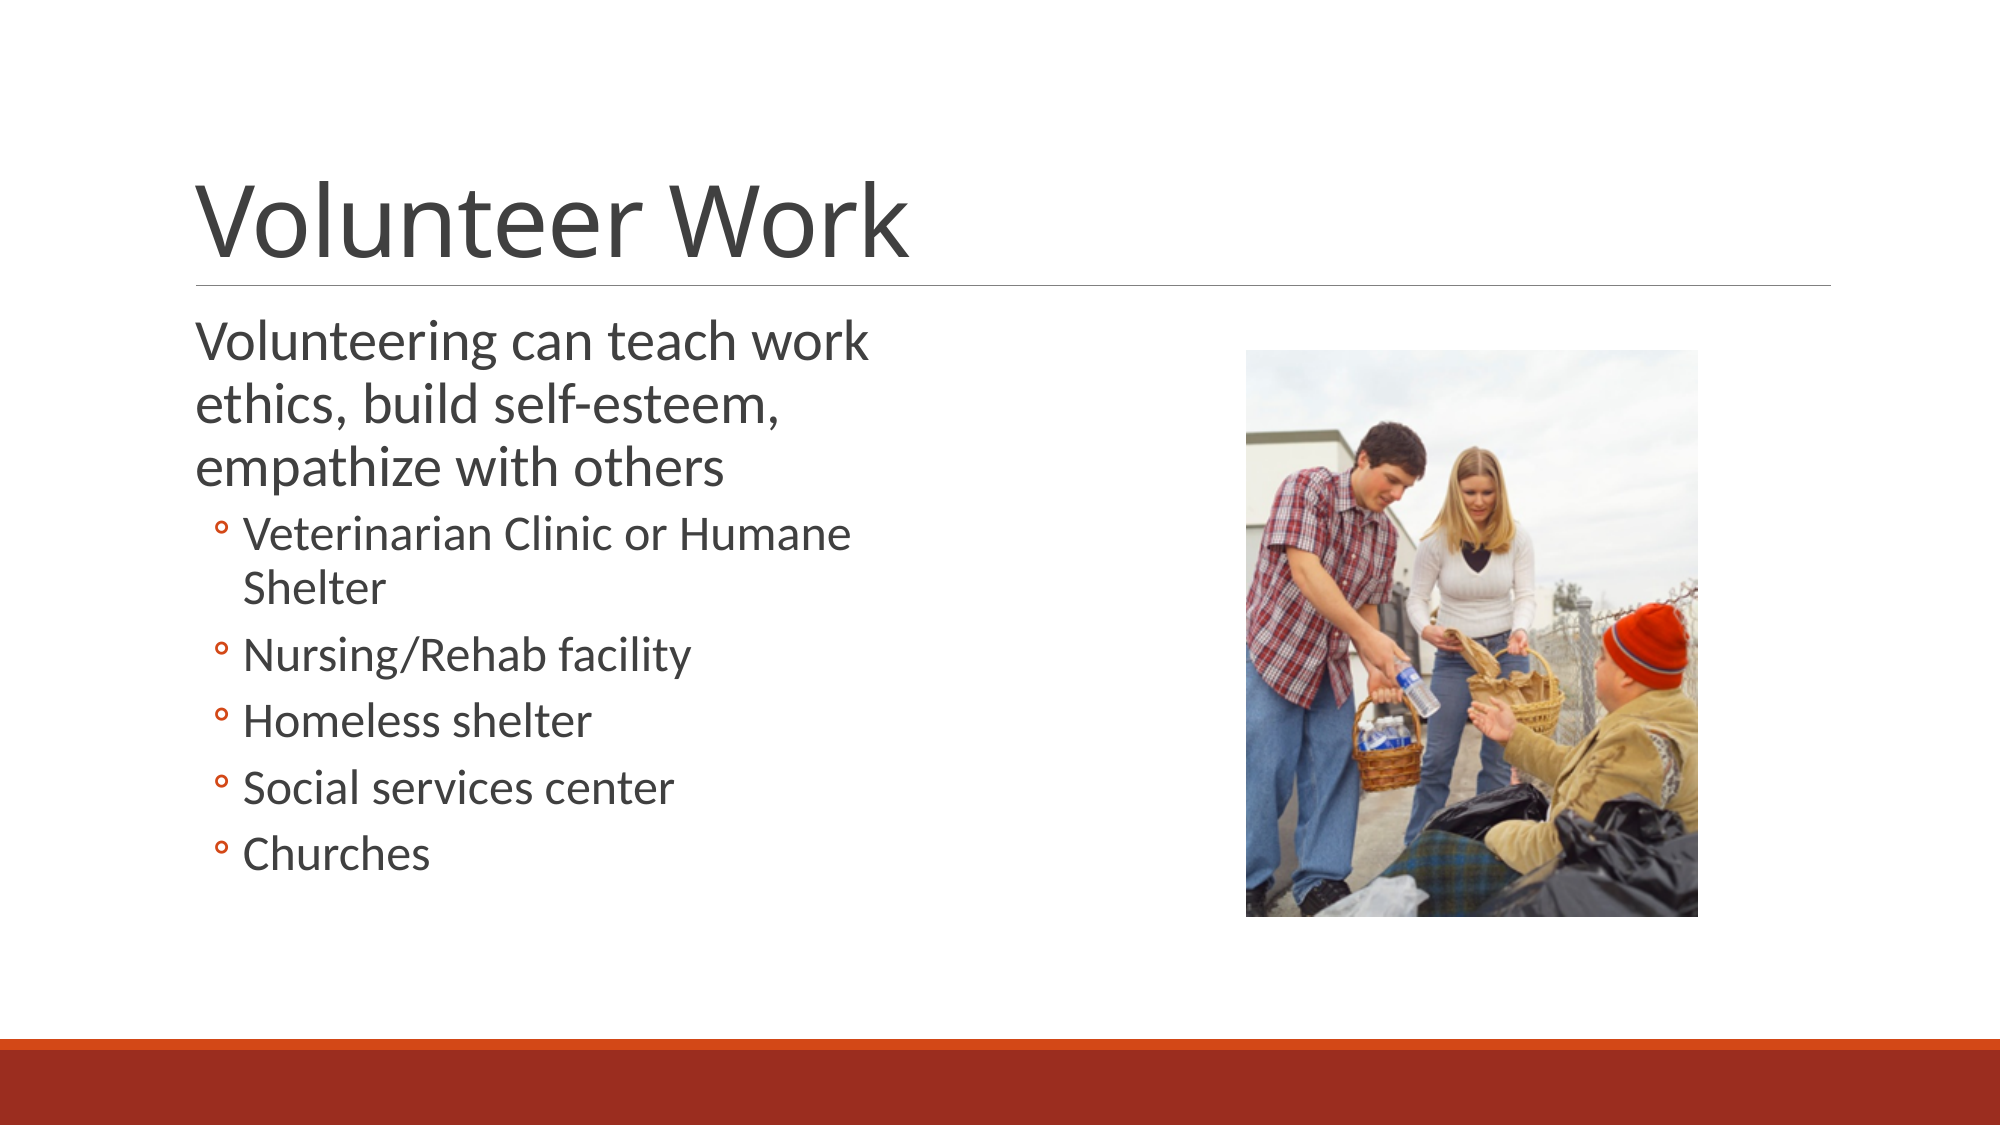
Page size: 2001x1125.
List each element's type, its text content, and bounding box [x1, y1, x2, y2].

title Volunteer Work [180, 47, 1830, 285]
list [1245, 350, 1698, 917]
list Volunteering can teach work ethics, build self-esteem, empathize with others Veterinarian Clinic or Humane Shelter Nursing/Rehab facility Homeless shelter Social services center Churches [180, 302, 990, 963]
